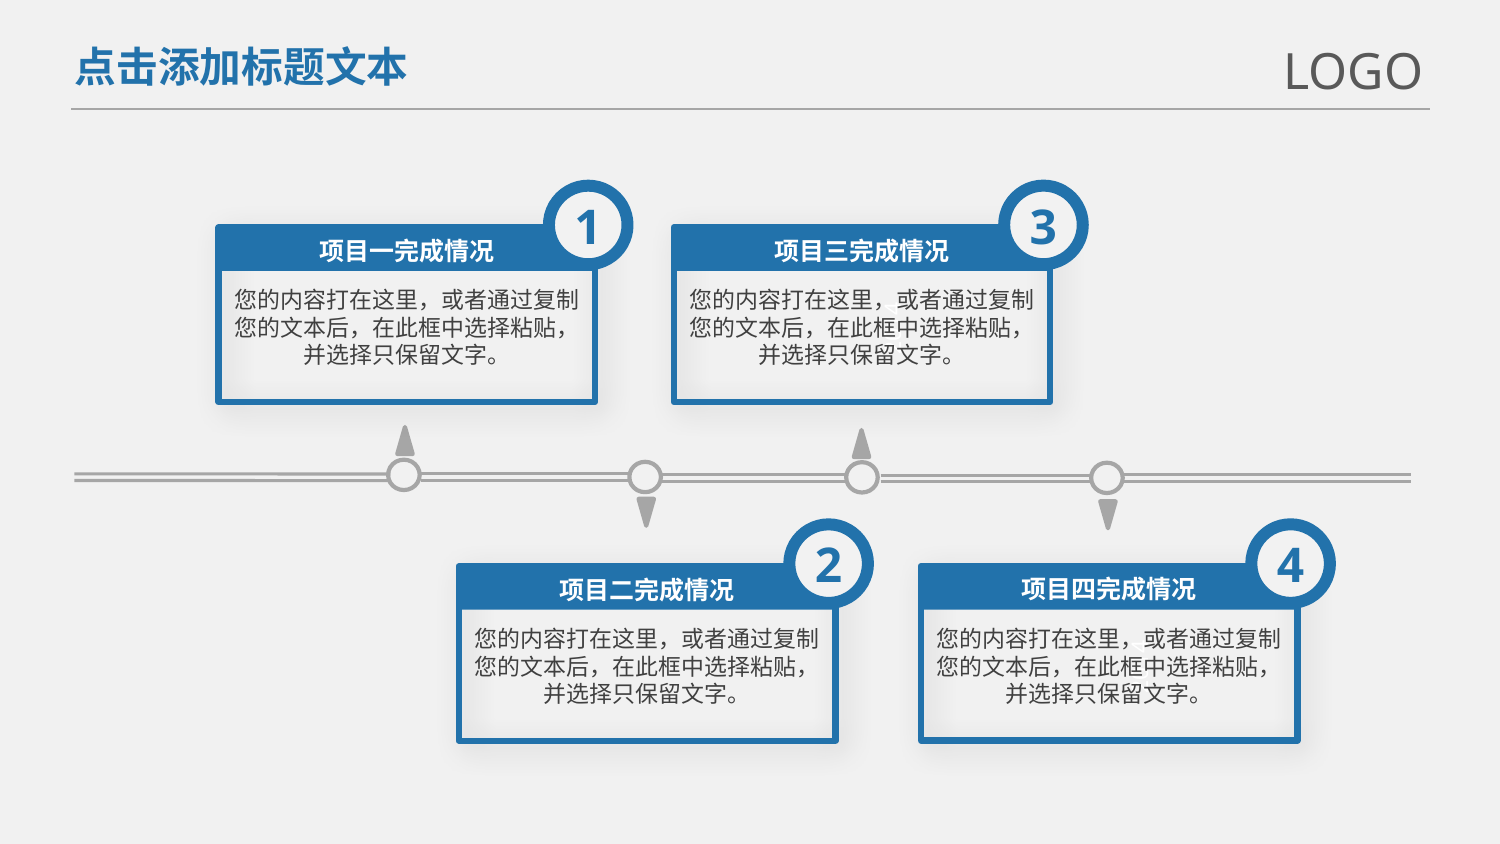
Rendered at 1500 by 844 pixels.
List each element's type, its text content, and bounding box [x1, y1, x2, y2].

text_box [749, 385, 757, 572]
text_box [522, 372, 530, 583]
text_box 您的内容打在这里，或者通过复制您的文本后，在此框中选择粘贴，并选择只保留文字。 [673, 280, 1051, 375]
text_box 3 [1002, 183, 1085, 267]
text_box [627, 459, 664, 495]
text_box [851, 427, 872, 460]
text_box LOGO [1268, 31, 1439, 107]
text_box 您的内容打在这里，或者通过复制您的文本后，在此框中选择粘贴，并选择只保留文字。 [458, 619, 836, 713]
text_box 您的内容打在这里，或者通过复制您的文本后，在此框中选择粘贴，并选择只保留文字。 [920, 619, 1298, 713]
text_box 项目四完成情况 [920, 568, 1258, 610]
text_box 项目一完成情况 [218, 229, 595, 271]
text_box [636, 496, 656, 528]
text_box [395, 424, 415, 457]
text_box 项目三完成情况 [673, 229, 1051, 271]
text_box [216, 226, 597, 404]
text_box 项目四完成情况 [1275, 603, 1298, 610]
text_box [672, 225, 1052, 404]
text_box [919, 564, 1300, 743]
text_box 4 [1249, 538, 1258, 590]
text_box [1263, 333, 1271, 623]
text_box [228, 318, 236, 636]
text_box [1098, 499, 1118, 531]
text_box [981, 373, 989, 584]
text_box 您的内容打在这里，或者通过复制您的文本后，在此框中选择粘贴，并选择只保留文字。 [218, 280, 595, 375]
text_box 项目二完成情况 [458, 568, 836, 610]
text_box 2 [787, 522, 871, 606]
text_box 4 [1275, 522, 1333, 605]
text_box 点击添加标题文本 [59, 33, 424, 99]
text_box [844, 460, 880, 495]
text_box 1 [546, 183, 630, 267]
text_box [386, 457, 422, 493]
text_box [457, 564, 837, 743]
text_box [1089, 460, 1125, 496]
